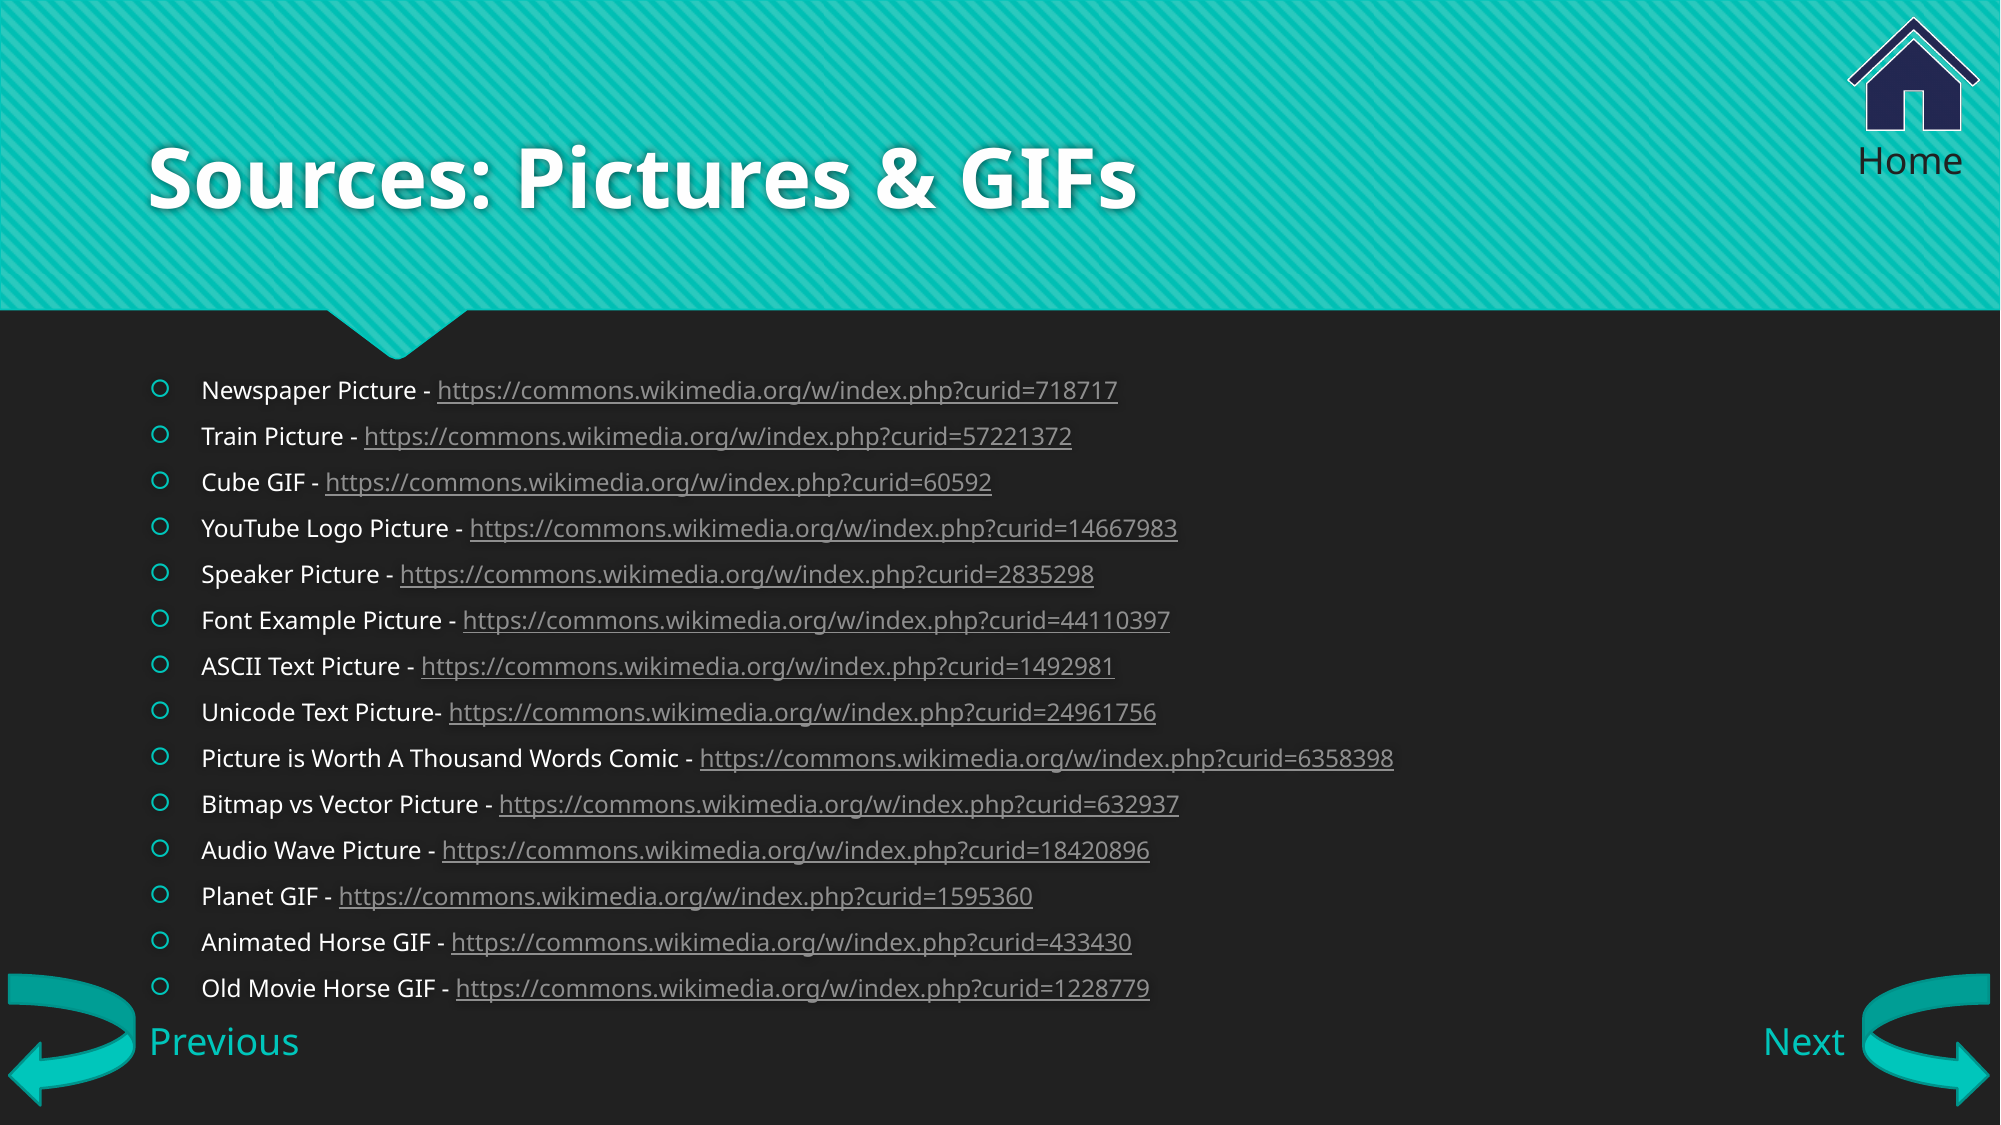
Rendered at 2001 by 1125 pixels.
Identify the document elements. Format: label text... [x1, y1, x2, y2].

title Sources: Pictures & GIFs [132, 73, 1868, 233]
list Newspaper Picture - https://commons.wikimedia.org/w/index.php?curid=718717 Train Picture - https://commons.wikimedia.org/w/index.php?curid=57221372 Cube GIF - https://commons.wikimedia.org/w/index.php?curid=60592 YouTube Logo Picture - https://commons.wikimedia.org/w/index.php?curid=14667983 Speaker Picture - https://commons.wikimedia.org/w/index.php?curid=2835298 Font Example Picture - https://commons.wikimedia.org/w/index.php?curid=44110397 ASCII Text Picture - https://commons.wikimedia.org/w/index.php?curid=1492981 Unicode Text Picture- https://commons.wikimedia.org/w/index.php?curid=24961756 Picture is Worth A Thousand Words Comic - https://commons.wikimedia.org/w/index.php?curid=6358398 Bitmap vs Vector Picture - https://commons.wikimedia.org/w/index.php?curid=632937 Audio Wave Picture - https://commons.wikimedia.org/w/index.php?curid=18420896 Planet GIF - https://commons.wikimedia.org/w/index.php?curid=1595360 Animated Horse GIF - https://commons.wikimedia.org/w/index.php?curid=433430 Old Movie Horse GIF - https://commons.wikimedia.org/w/index.php?curid=1228779 [134, 364, 1866, 1017]
text_box Home [1842, 149, 1985, 190]
text_box [1864, 973, 1991, 1107]
picture [1838, 0, 1989, 149]
text_box [7, 973, 134, 1107]
text_box Previous [134, 1010, 322, 1071]
text_box Next [1748, 1010, 1864, 1071]
